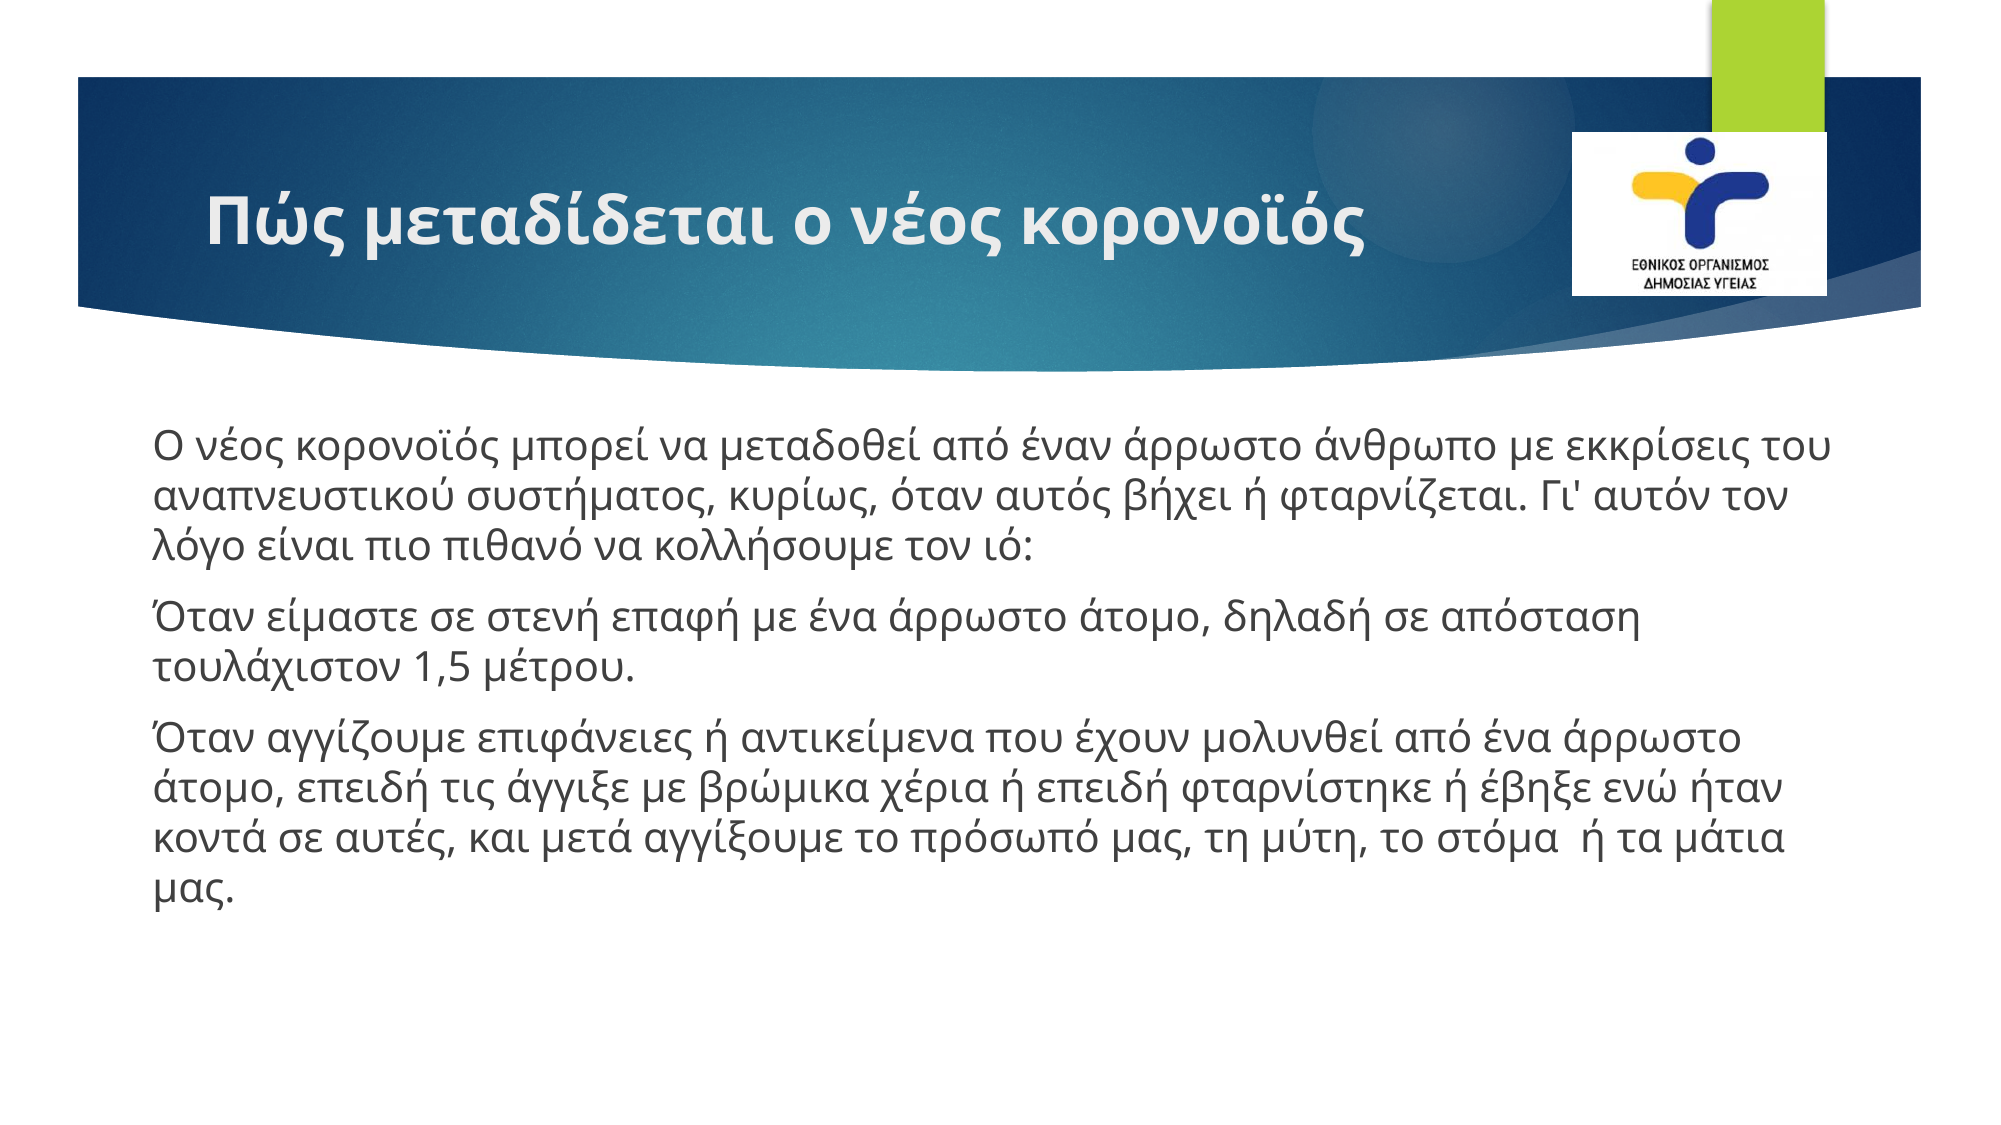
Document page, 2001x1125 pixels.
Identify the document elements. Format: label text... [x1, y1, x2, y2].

list Ο νέος κορονοϊός μπορεί να μεταδοθεί από έναν άρρωστο άνθρωπο με εκκρίσεις του αναπνευστικού συστήματος, κυρίως, όταν αυτός βήχει ή φταρνίζεται. Γι' αυτόν τον λόγο είναι πιο πιθανό να κολλήσουμε τον ιό: Όταν είμαστε σε στενή επαφή με ένα άρρωστο άτομο, δηλαδή σε απόσταση τουλάχιστον 1,5 μέτρου. Όταν αγγίζουμε επιφάνειες ή αντικείμενα που έχουν μολυνθεί από ένα άρρωστο άτομο, επειδή τις άγγιξε με βρώμικα χέρια ή επειδή φταρνίστηκε ή έβηξε ενώ ήταν κοντά σε αυτές, και μετά αγγίξουμε το πρόσωπό μας, τη μύτη, το στόμα ή τα μάτια μας. [137, 411, 1863, 960]
title Πώς μεταδίδεται ο νέος κορονοϊός [189, 159, 1566, 276]
picture [1571, 131, 1827, 296]
